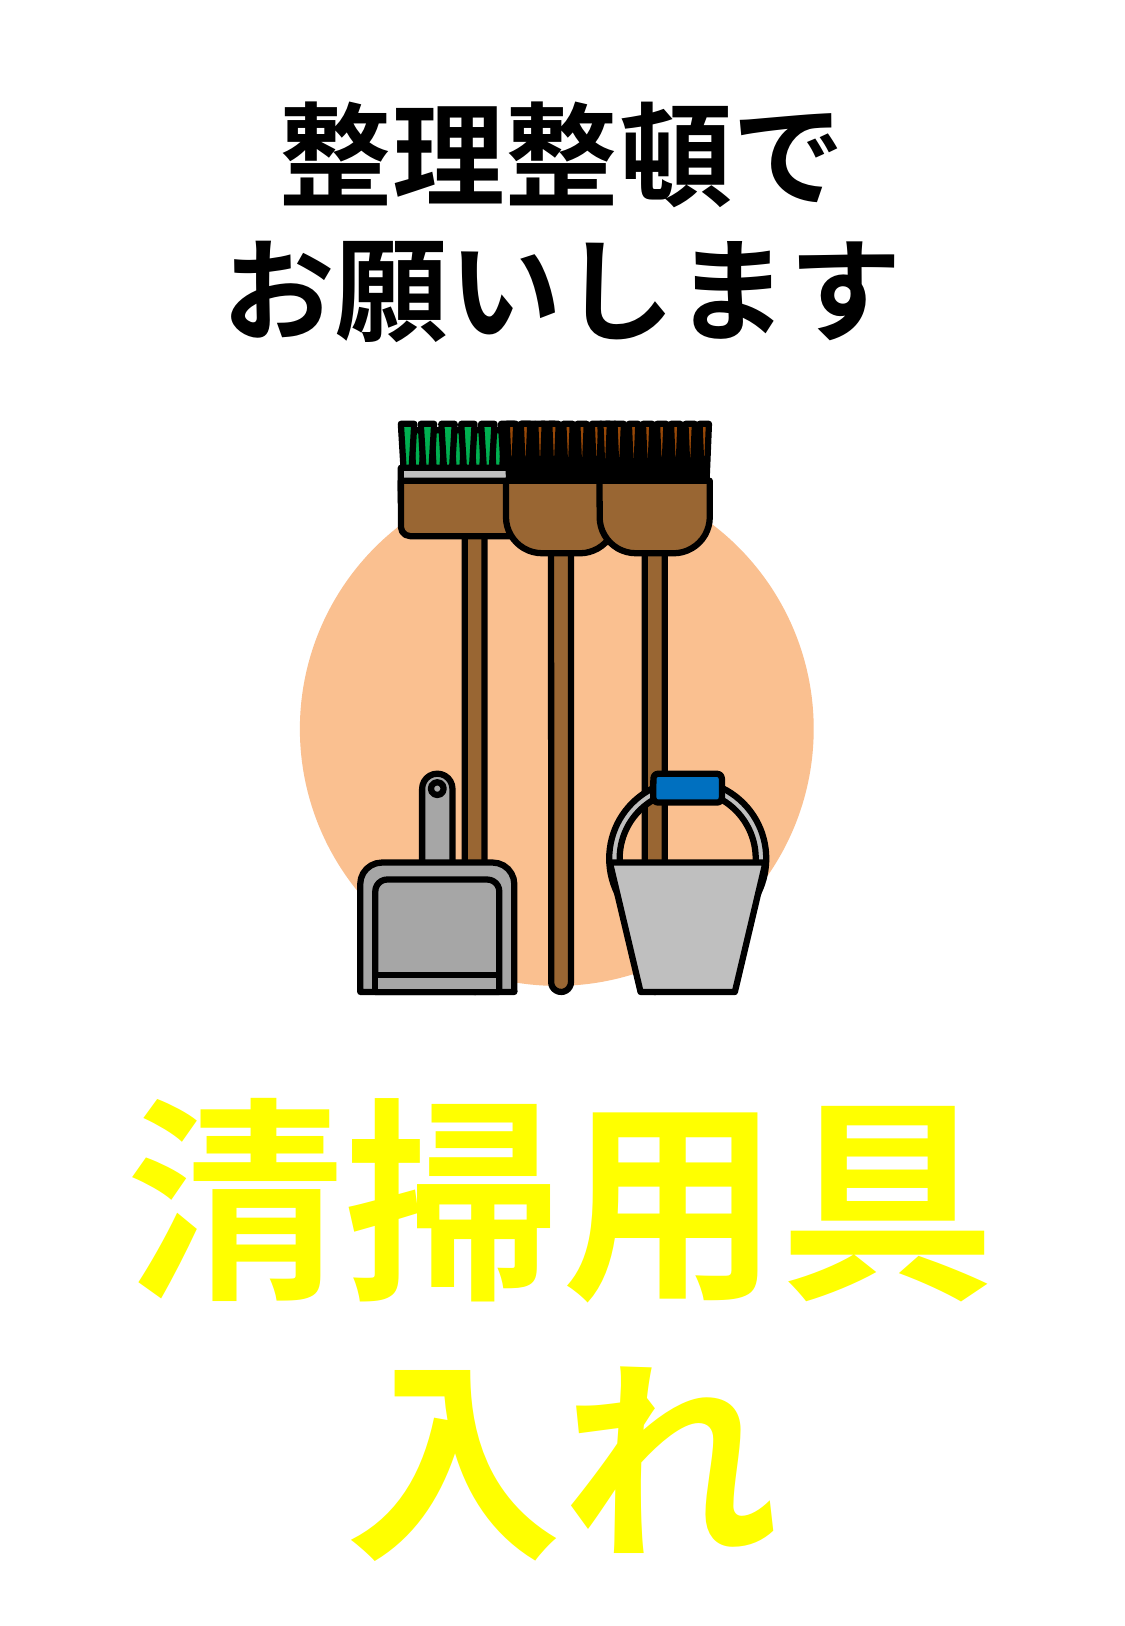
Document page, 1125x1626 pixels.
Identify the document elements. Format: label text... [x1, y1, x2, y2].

text_box 整理整頓で お願いします [0, 77, 1125, 362]
text_box 清掃用具 入れ [0, 1058, 1125, 1594]
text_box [299, 423, 814, 993]
